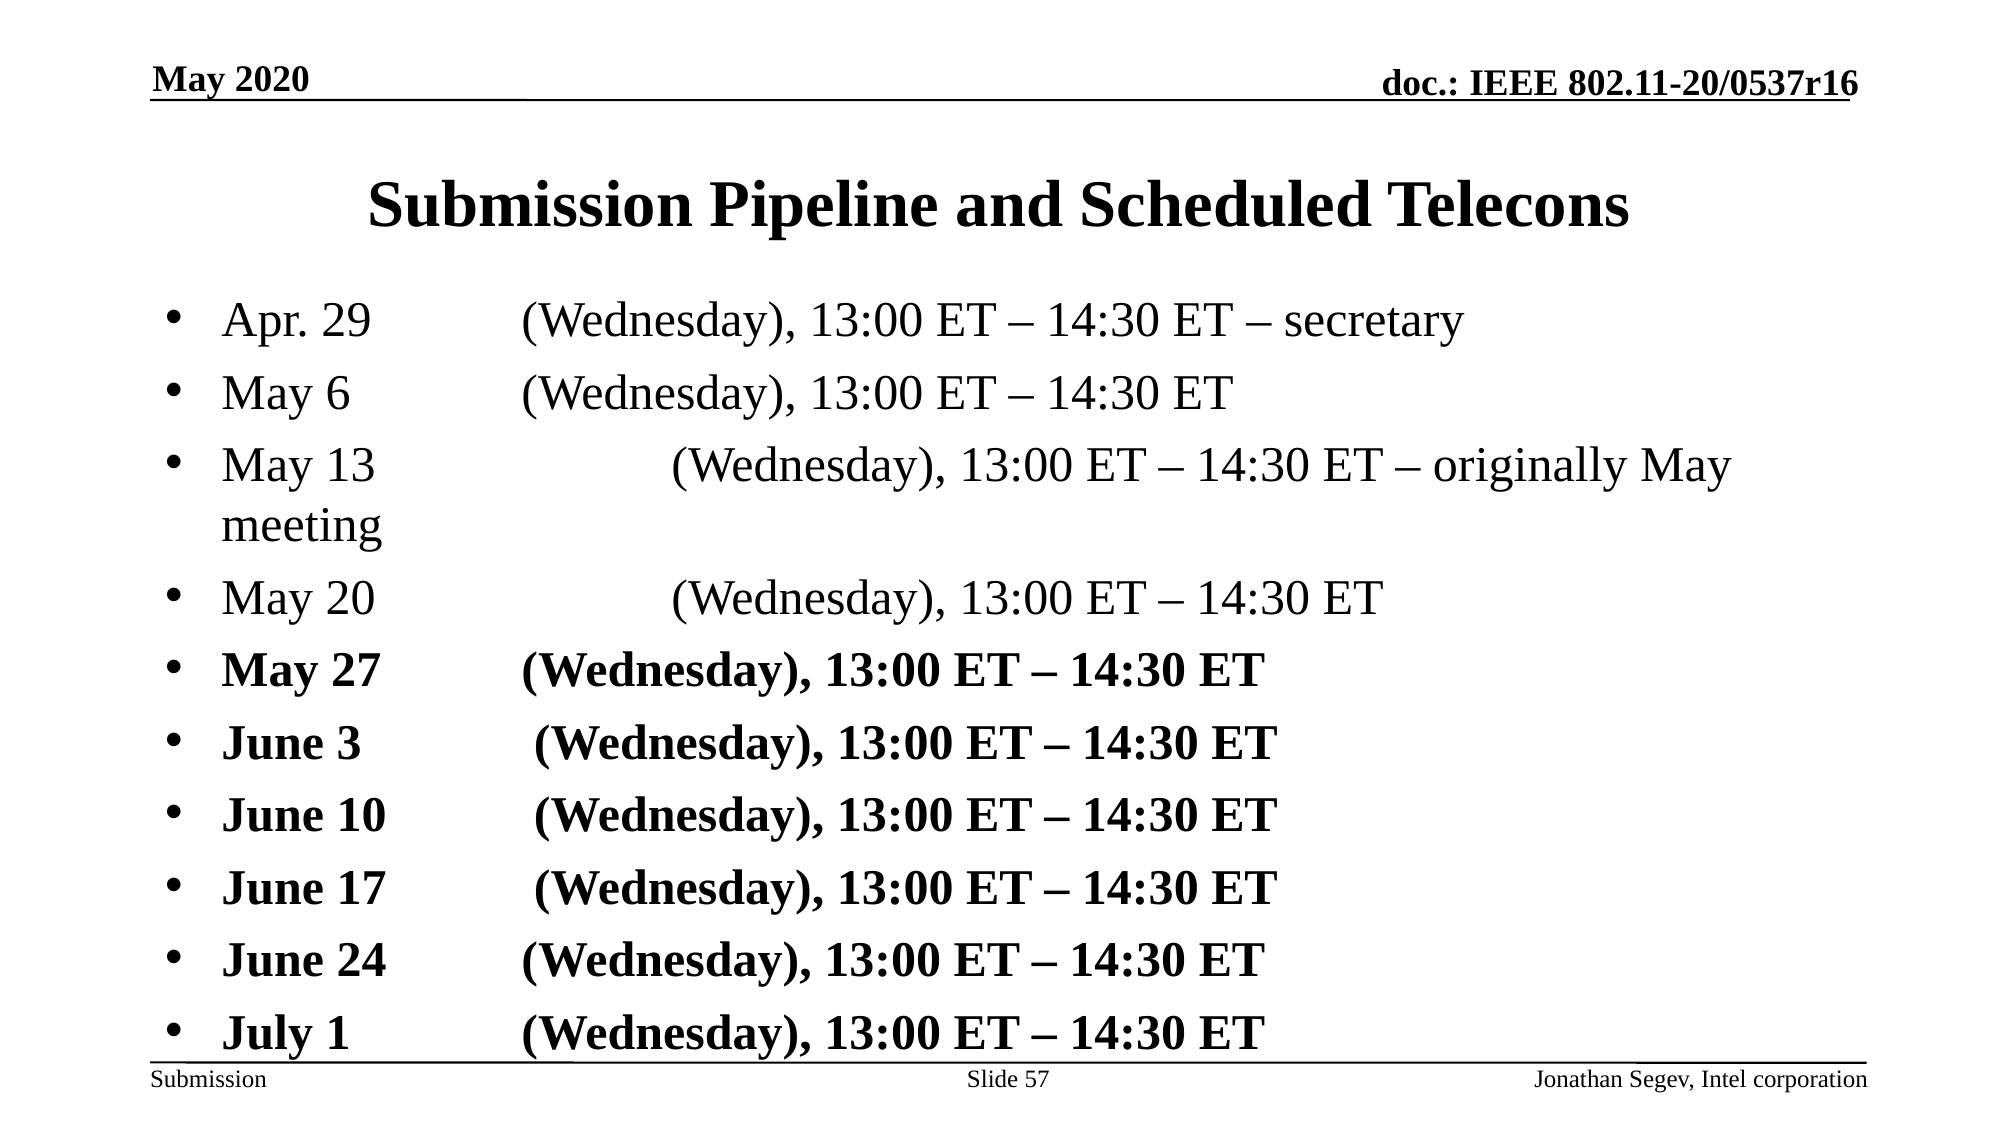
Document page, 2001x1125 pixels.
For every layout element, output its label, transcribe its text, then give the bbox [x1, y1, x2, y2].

slide_number Slide 57 [950, 1061, 1067, 1123]
title Submission Pipeline and Scheduled Telecons [149, 112, 1850, 278]
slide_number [152, 54, 563, 100]
list Apr. 29 (Wednesday), 13:00 ET – 14:30 ET – secretary May 6 (Wednesday), 13:00 ET – 14:30 ET May 13 (Wednesday), 13:00 ET – 14:30 ET – originally May meeting May 20 (Wednesday), 13:00 ET – 14:30 ET May 27 (Wednesday), 13:00 ET – 14:30 ET June 3 (Wednesday), 13:00 ET – 14:30 ET June 10 (Wednesday), 13:00 ET – 14:30 ET June 17 (Wednesday), 13:00 ET – 14:30 ET June 24 (Wednesday), 13:00 ET – 14:30 ET July 1 (Wednesday), 13:00 ET – 14:30 ET [149, 278, 1850, 670]
footer Jonathan Segev, Intel corporation [1171, 1061, 1869, 1093]
